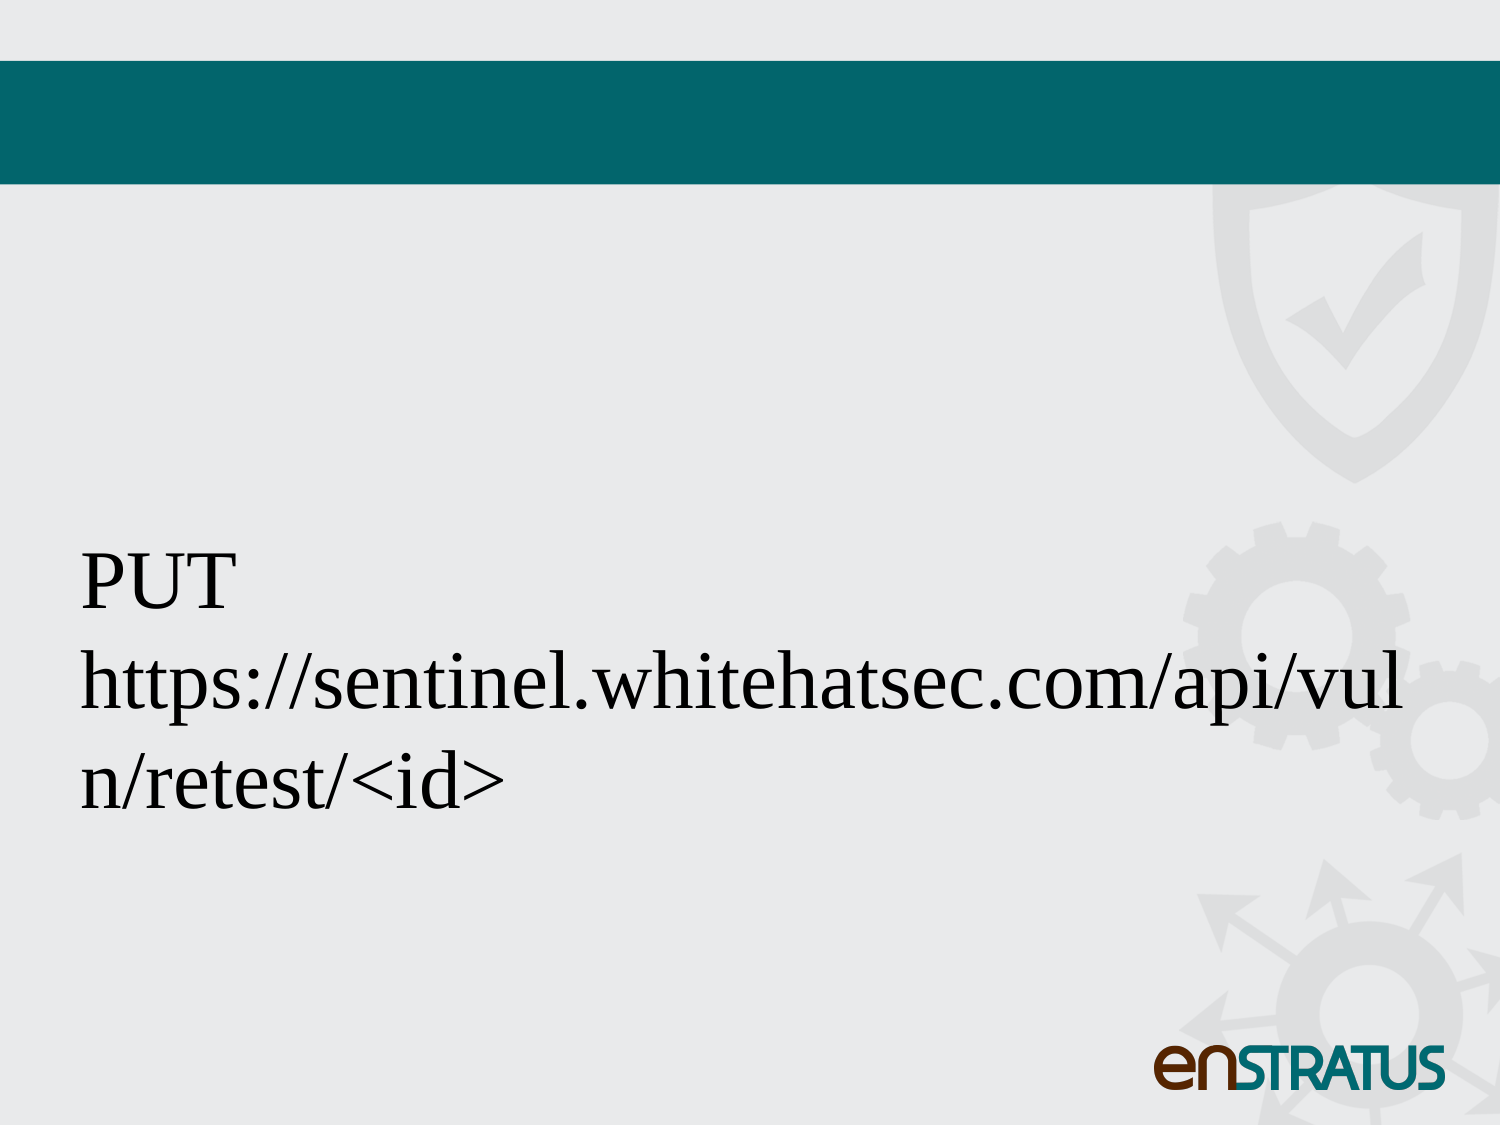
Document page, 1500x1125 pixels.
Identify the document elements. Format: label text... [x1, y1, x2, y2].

picture [0, 185, 1500, 1125]
picture [0, 0, 1500, 60]
list PUT https://sentinel.whitehatsec.com/api/vuln/retest/<id> [65, 234, 1435, 1046]
